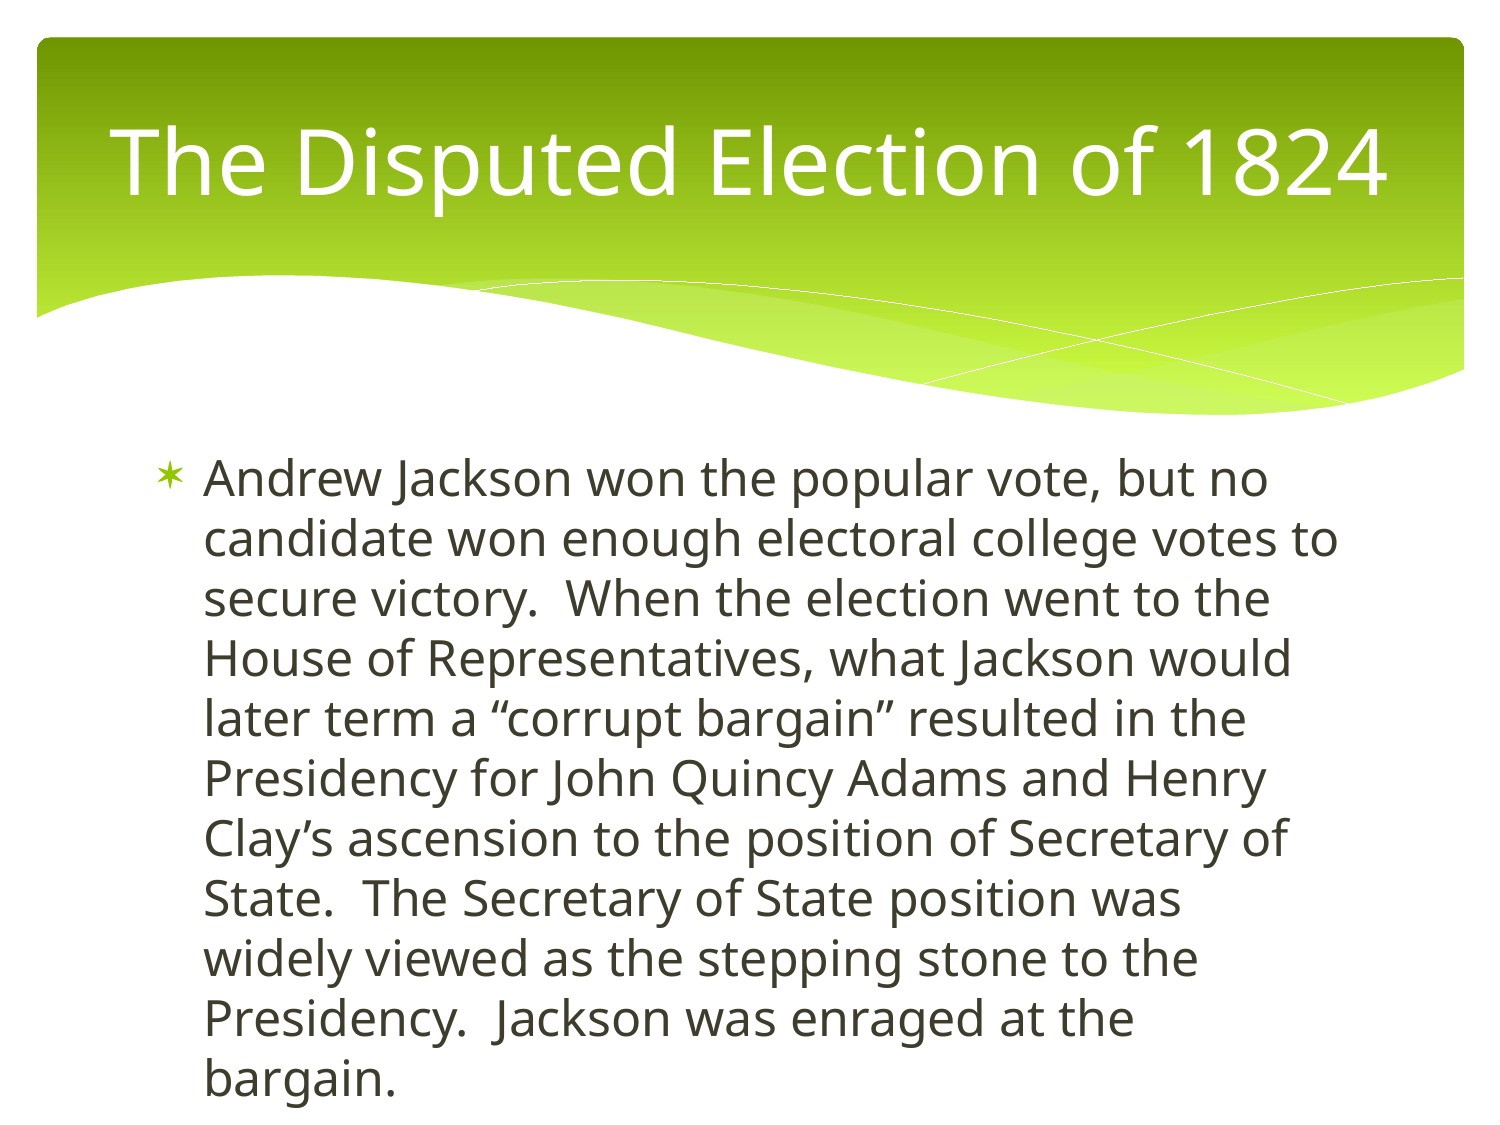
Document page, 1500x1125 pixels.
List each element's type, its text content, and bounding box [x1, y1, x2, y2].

title The Disputed Election of 1824 [75, 55, 1425, 261]
list Andrew Jackson won the popular vote, but no candidate won enough electoral college votes to secure victory. When the election went to the House of Representatives, what Jackson would later term a “corrupt bargain” resulted in the Presidency for John Quincy Adams and Henry Clay’s ascension to the position of Secretary of State. The Secretary of State position was widely viewed as the stepping stone to the Presidency. Jackson was enraged at the bargain. [143, 438, 1359, 1005]
